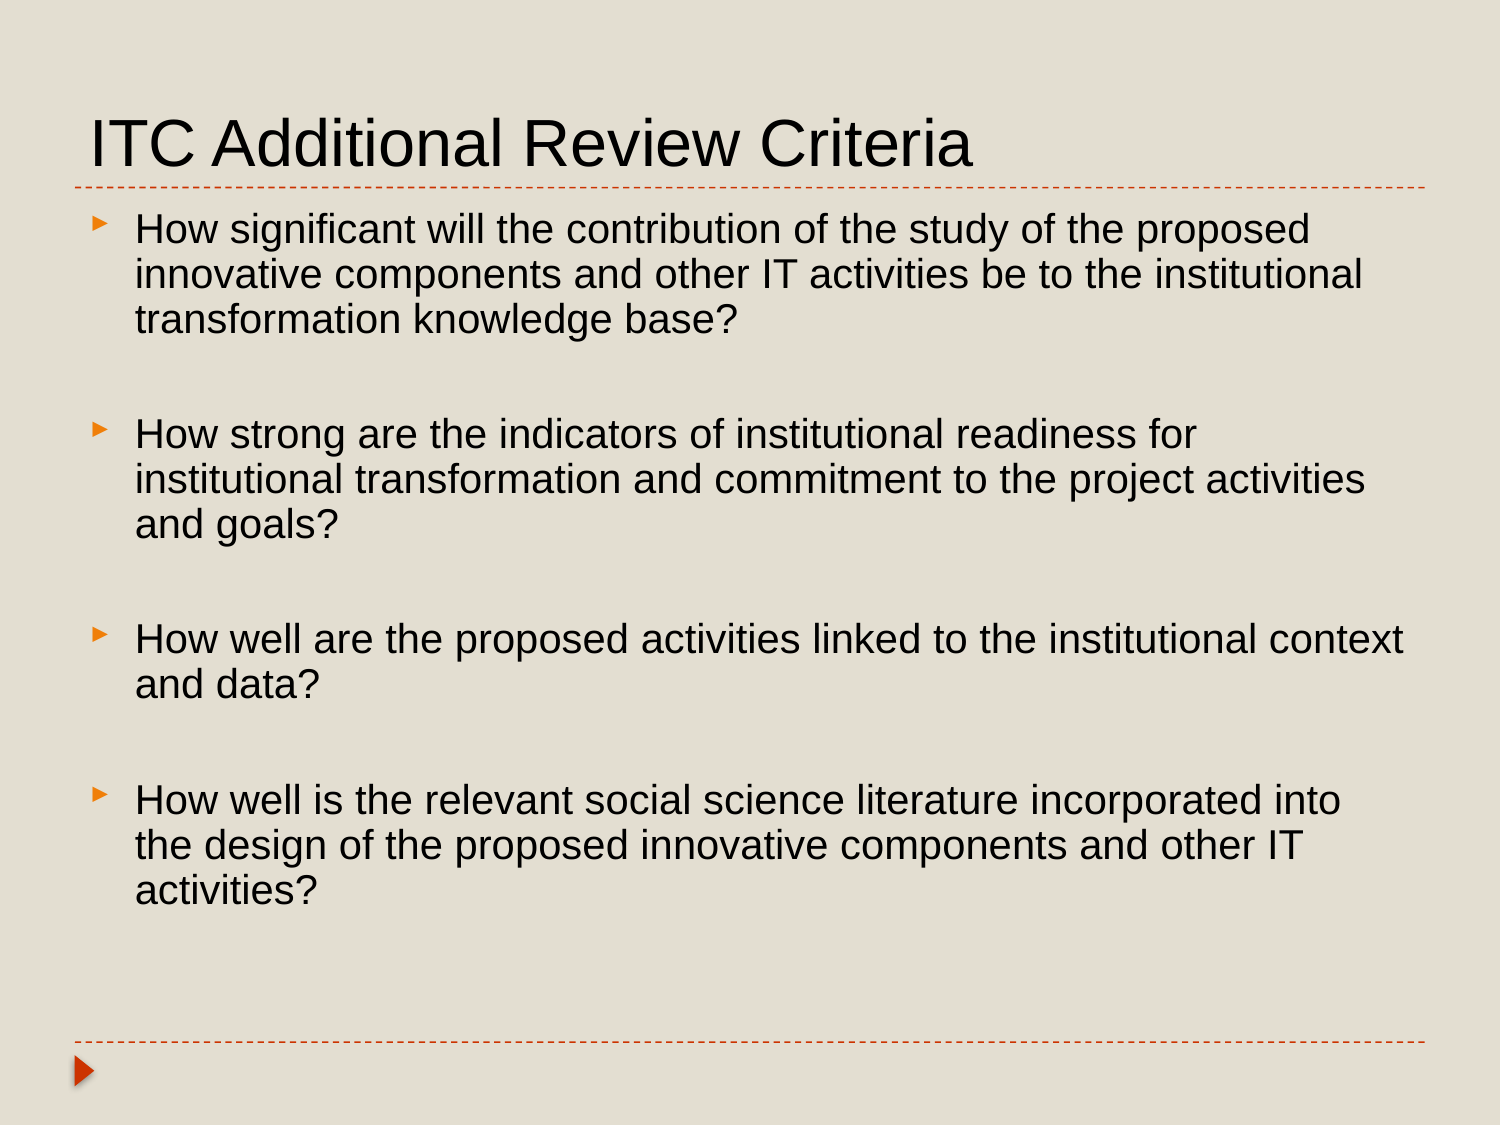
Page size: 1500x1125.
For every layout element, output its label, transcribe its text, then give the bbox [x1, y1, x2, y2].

title ITC Additional Review Criteria [75, 24, 1425, 188]
list How significant will the contribution of the study of the proposed innovative components and other IT activities be to the institutional transformation knowledge base? How strong are the indicators of institutional readiness for institutional transformation and commitment to the project activities and goals? How well are the proposed activities linked to the institutional context and data? How well is the relevant social science literature incorporated into the design of the proposed innovative components and other IT activities? [75, 200, 1425, 1010]
